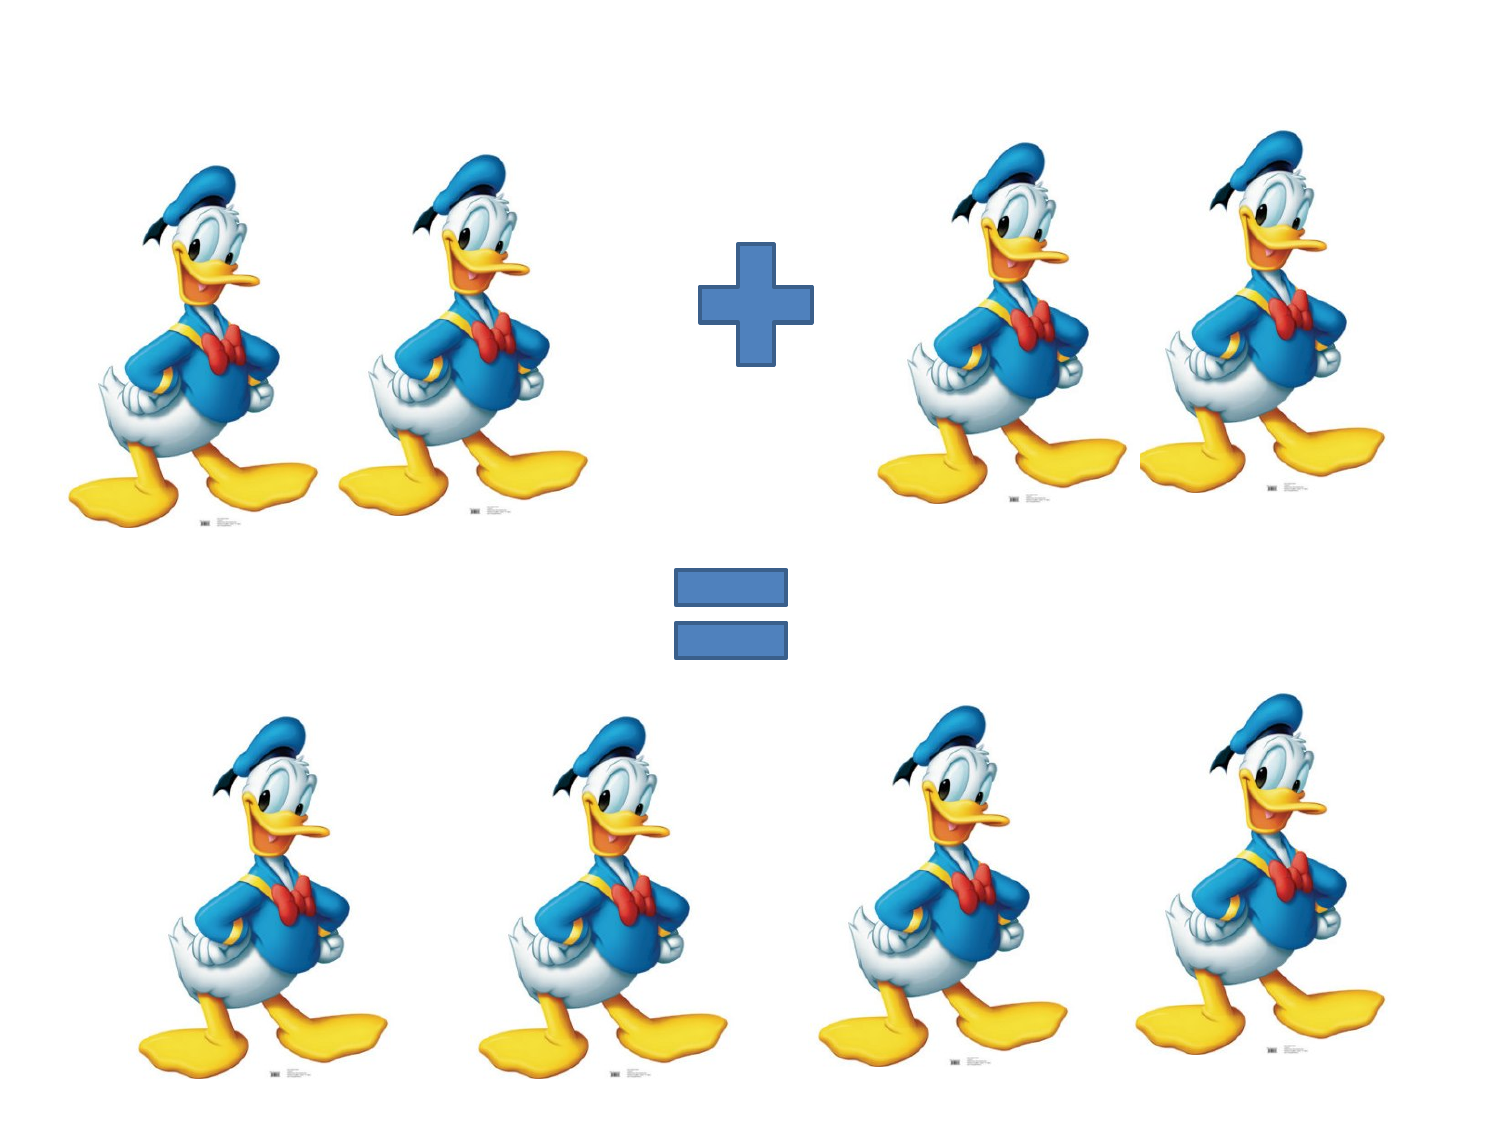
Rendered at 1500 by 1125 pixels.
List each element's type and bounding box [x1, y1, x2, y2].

picture [808, 702, 1081, 1067]
picture [866, 128, 1398, 505]
picture [468, 714, 741, 1079]
picture [128, 714, 402, 1079]
text_box [674, 568, 788, 607]
text_box [698, 242, 814, 367]
picture [1124, 691, 1398, 1055]
picture [58, 152, 601, 528]
text_box [674, 621, 788, 660]
